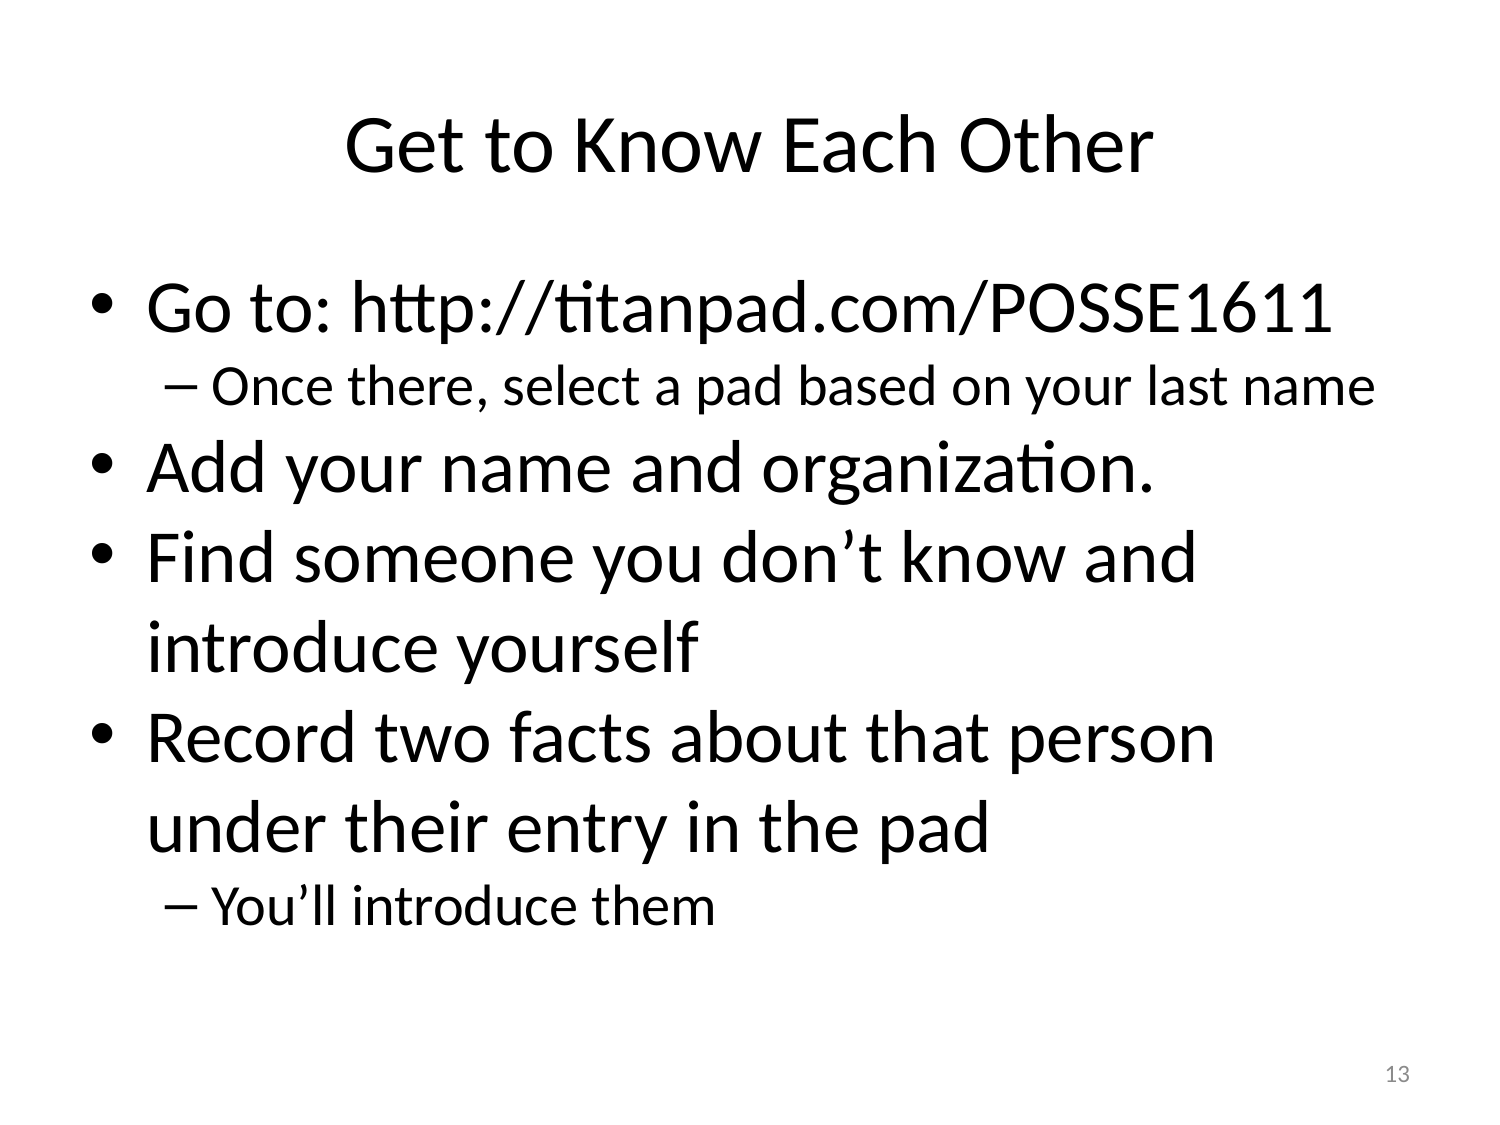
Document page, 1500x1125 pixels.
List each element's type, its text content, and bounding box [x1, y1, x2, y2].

text_box Get to Know Each Other [75, 45, 1425, 233]
text_box Go to: http://titanpad.com/POSSE1611 Once there, select a pad based on your last name Add your name and organization. Find someone you don’t know and introduce yourself Record two facts about that person under their entry in the pad You’ll introduce them [75, 249, 1425, 1025]
text_box <number> [1074, 1042, 1425, 1103]
